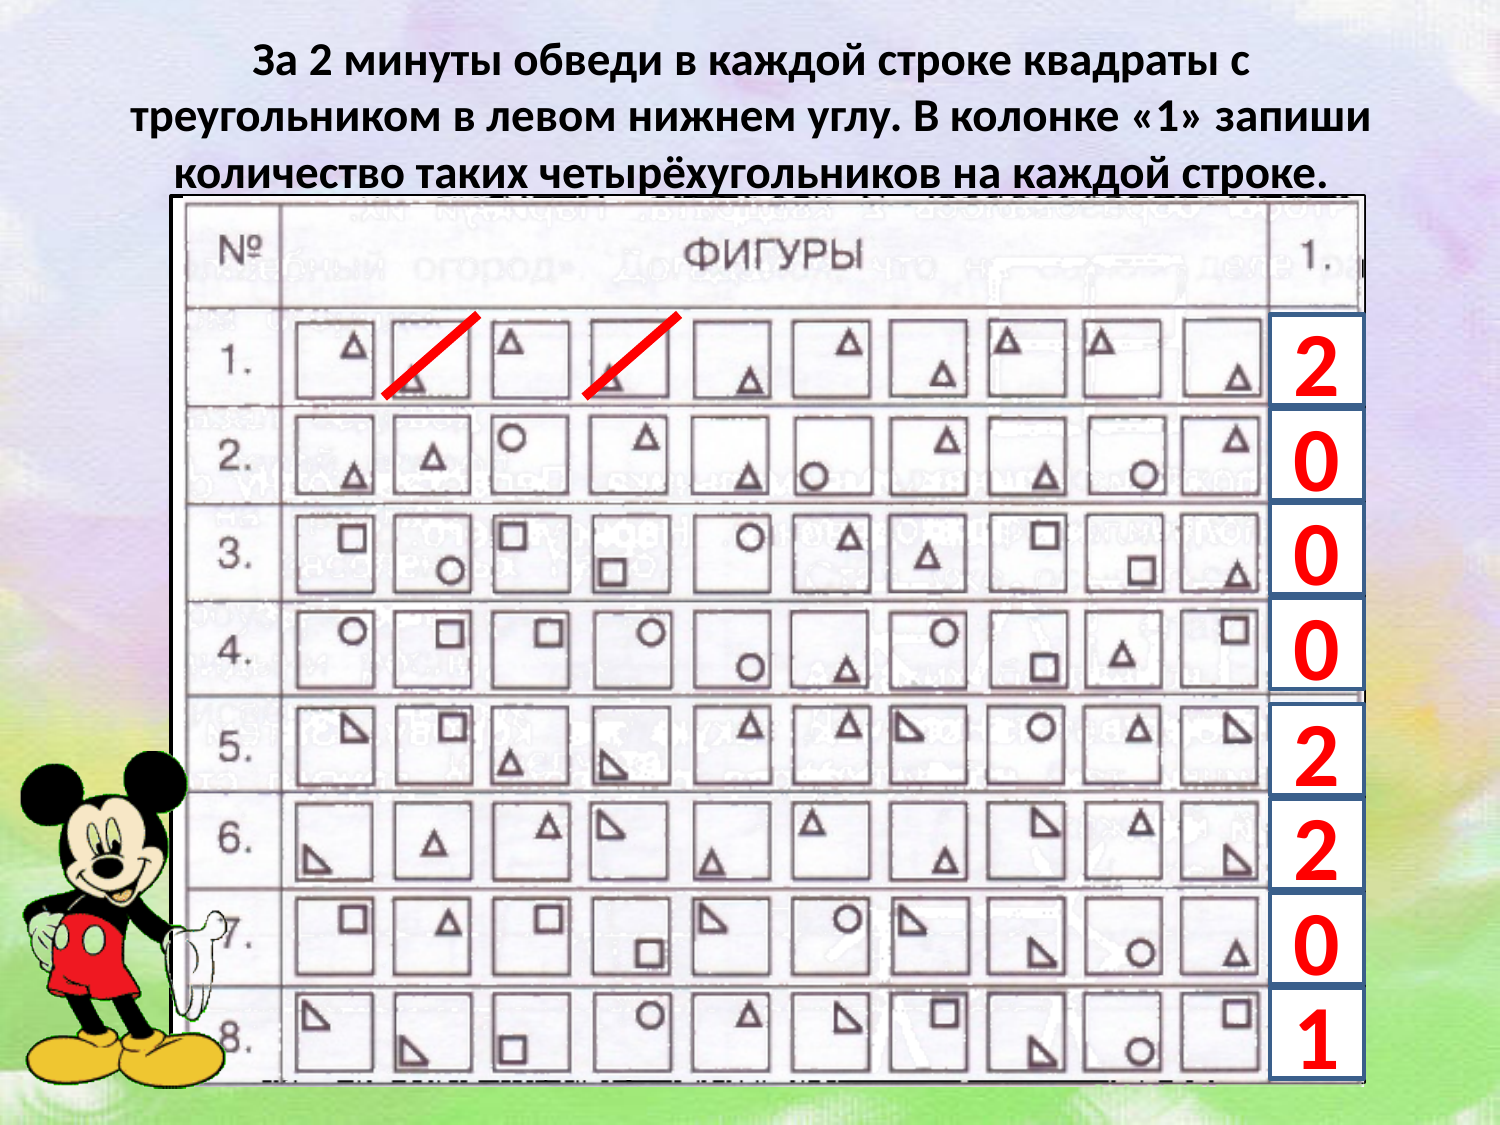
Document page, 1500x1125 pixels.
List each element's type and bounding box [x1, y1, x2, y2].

picture [0, 0, 1500, 1125]
text_box [383, 314, 479, 398]
text_box [584, 314, 680, 398]
